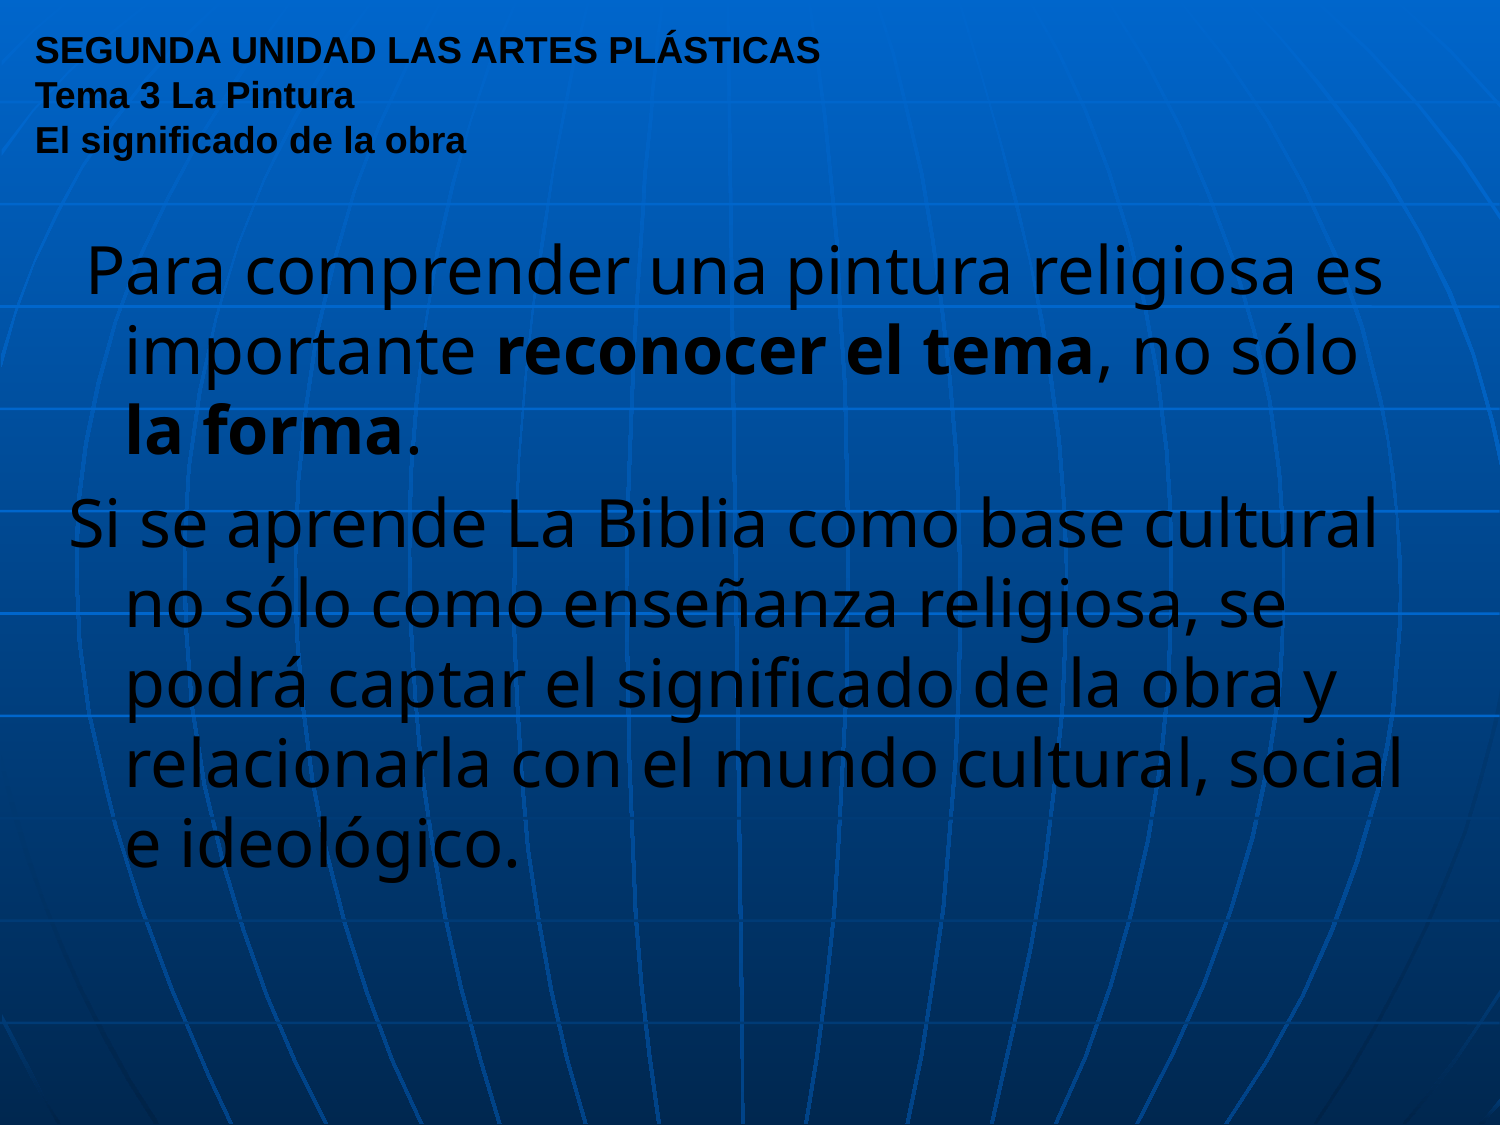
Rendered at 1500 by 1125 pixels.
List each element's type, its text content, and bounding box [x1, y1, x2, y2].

title SEGUNDA UNIDAD LAS ARTES PLÁSTICAS Tema 3 La Pintura El significado de la obra [0, 0, 857, 188]
list Para comprender una pintura religiosa es importante reconocer el tema, no sólo la forma. Si se aprende La Biblia como base cultural no sólo como enseñanza religiosa, se podrá captar el significado de la obra y relacionarla con el mundo cultural, social e ideológico. [52, 219, 1436, 953]
